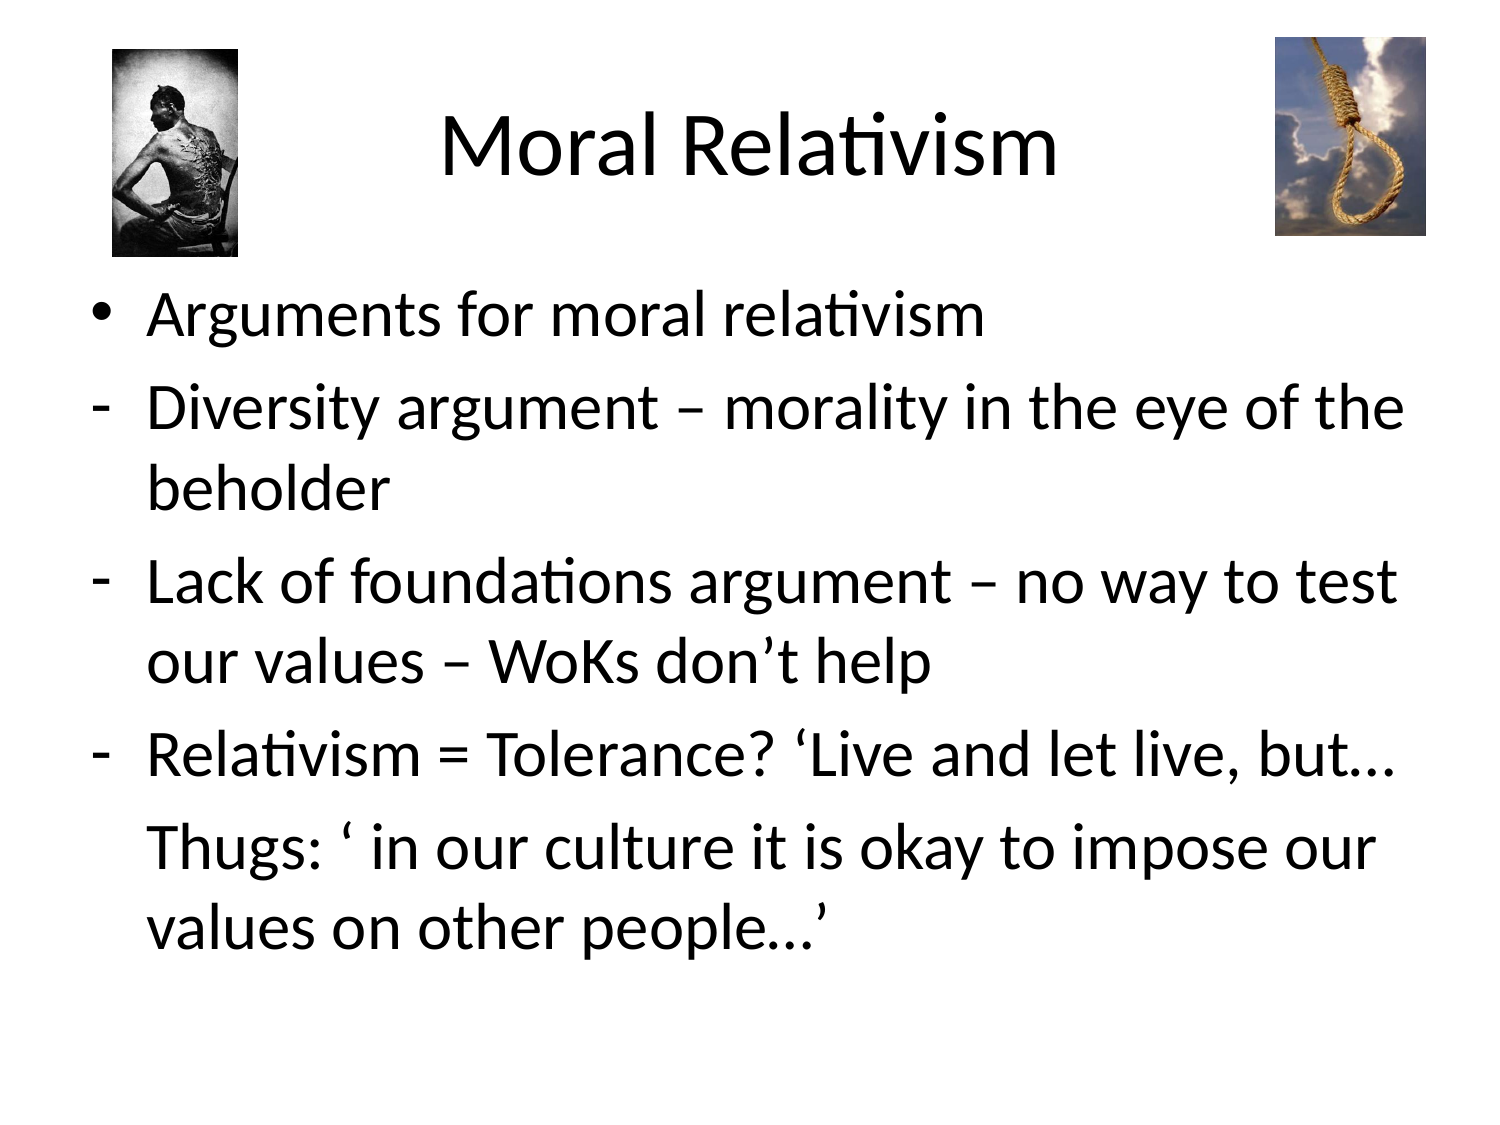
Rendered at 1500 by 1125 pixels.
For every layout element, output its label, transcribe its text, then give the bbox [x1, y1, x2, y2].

picture [112, 49, 238, 257]
list Arguments for moral relativism Diversity argument – morality in the eye of the beholder Lack of foundations argument – no way to test our values – WoKs don’t help Relativism = Tolerance? ‘Live and let live, but… Thugs: ‘ in our culture it is okay to impose our values on other people…’ [75, 262, 1425, 1005]
picture [1274, 37, 1426, 237]
title Moral Relativism [75, 45, 1269, 233]
